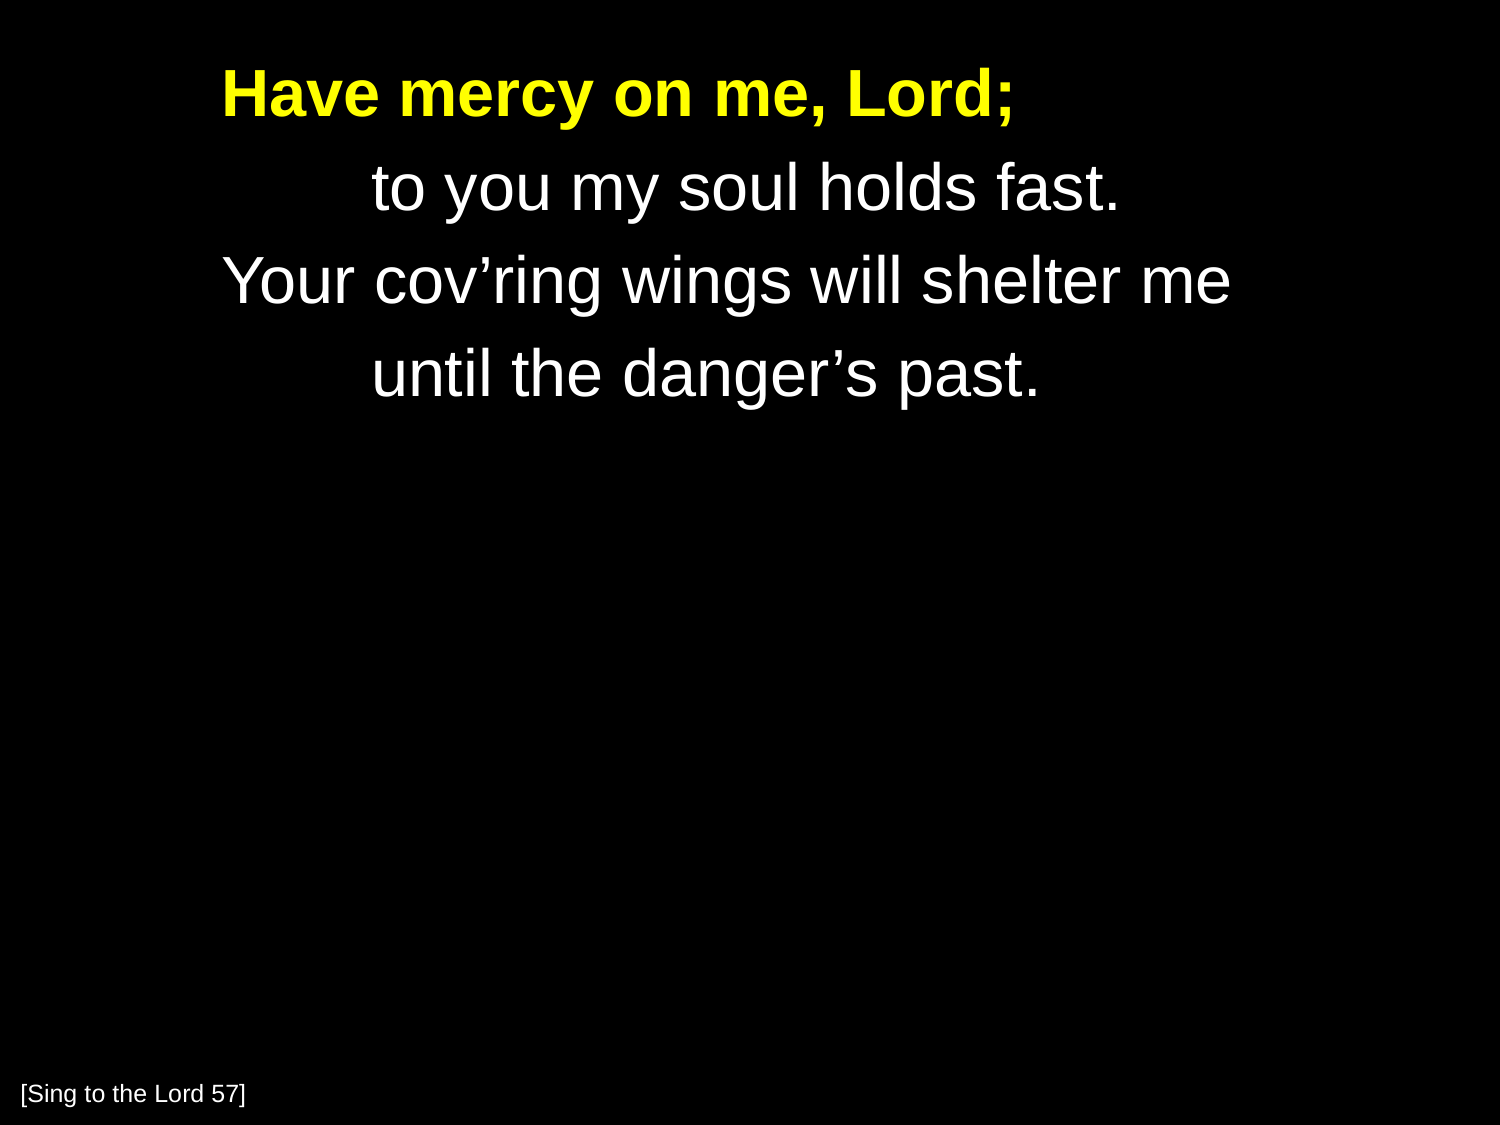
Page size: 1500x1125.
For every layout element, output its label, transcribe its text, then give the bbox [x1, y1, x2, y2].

list Have mercy on me, Lord; to you my soul holds fast. Your cov’ring wings will shelter me until the danger’s past. [0, 42, 1500, 1047]
text_box [Sing to the Lord 57] [5, 1070, 526, 1115]
